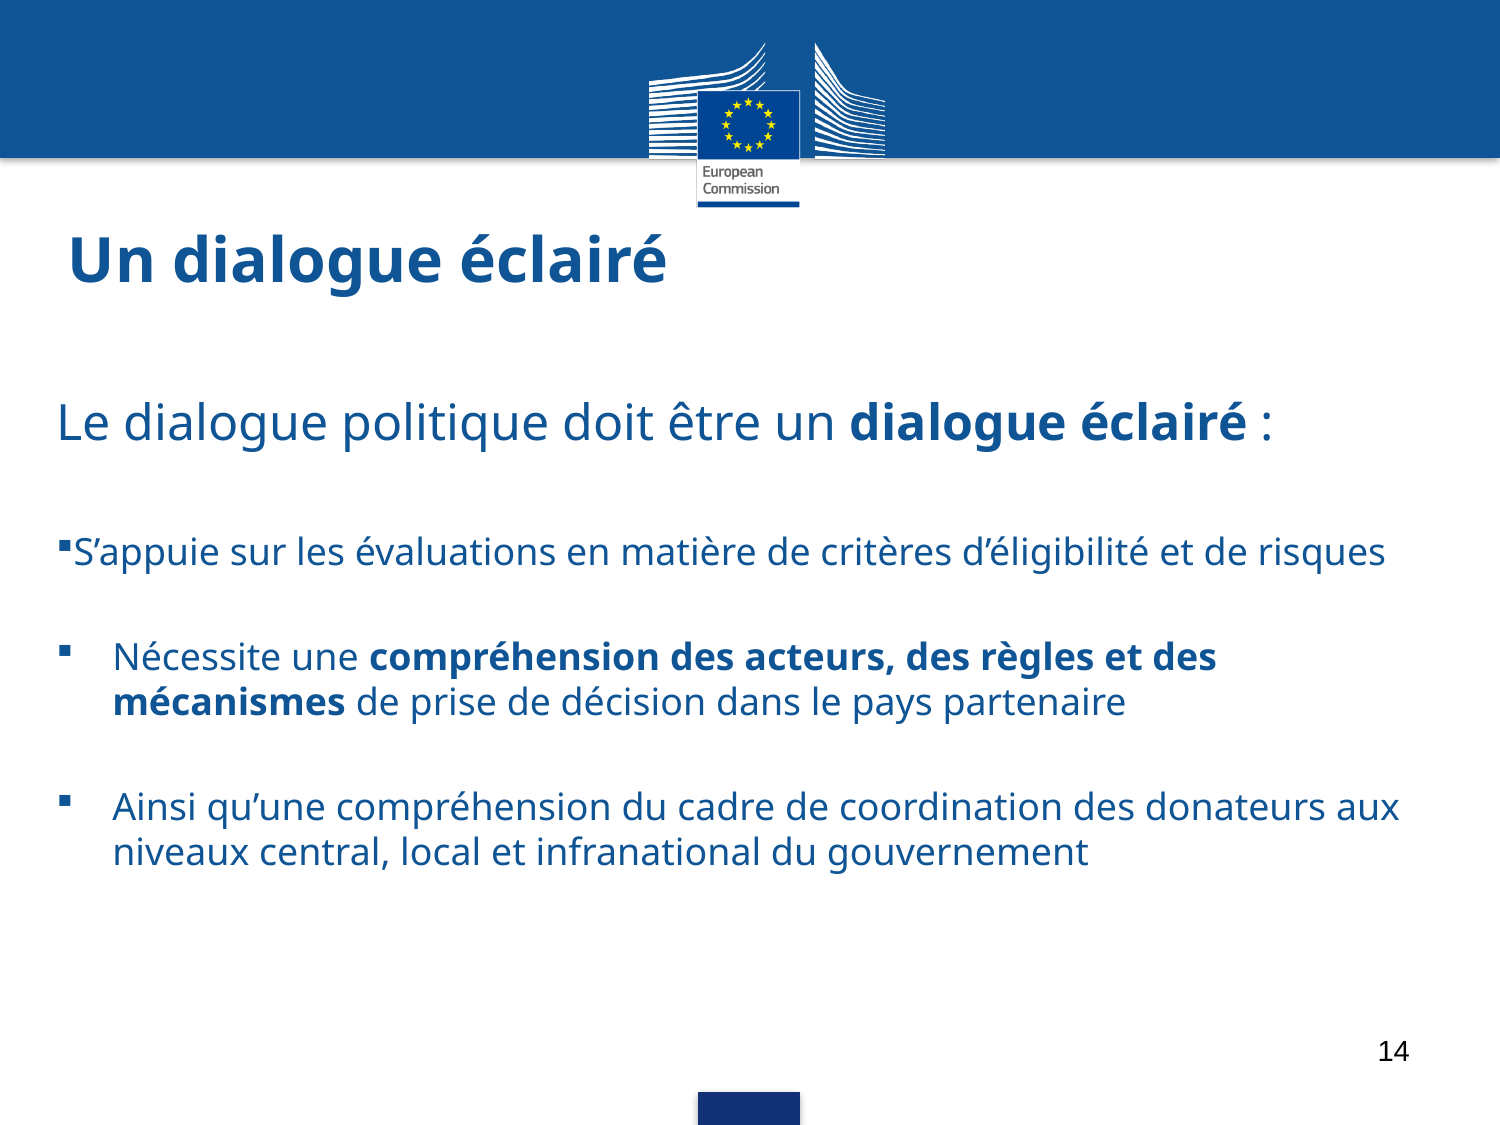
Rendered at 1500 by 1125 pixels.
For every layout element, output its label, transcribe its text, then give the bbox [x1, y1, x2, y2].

title Un dialogue éclairé [0, 210, 1345, 305]
list Le dialogue politique doit être un dialogue éclairé : S’appuie sur les évaluations en matière de critères d’éligibilité et de risques Nécessite une compréhension des acteurs, des règles et des mécanismes de prise de décision dans le pays partenaire Ainsi qu’une compréhension du cadre de coordination des donateurs aux niveaux central, local et infranational du gouvernement [41, 327, 1426, 1048]
picture [649, 42, 885, 208]
slide_number 14 [1074, 1024, 1426, 1103]
